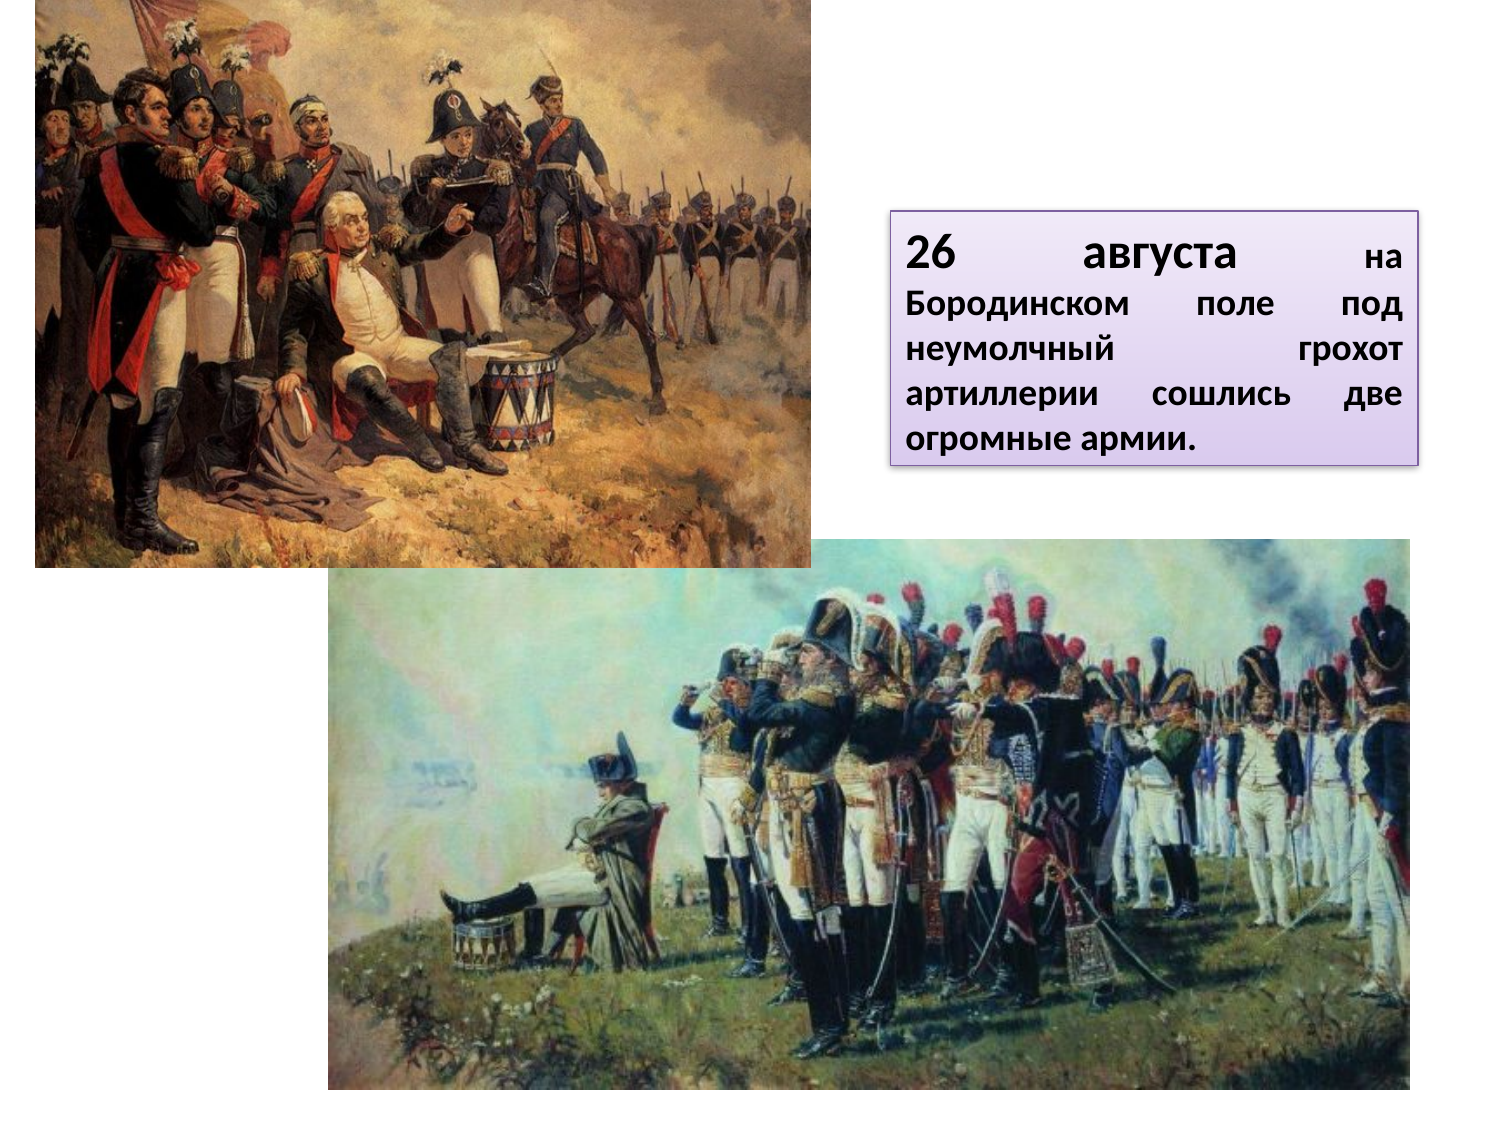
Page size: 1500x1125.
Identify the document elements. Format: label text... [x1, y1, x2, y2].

text_box 26 августа на Бородинском поле под неумолчный грохот артиллерии сошлись две огромные армии. [890, 210, 1419, 466]
picture [34, 0, 1411, 1091]
